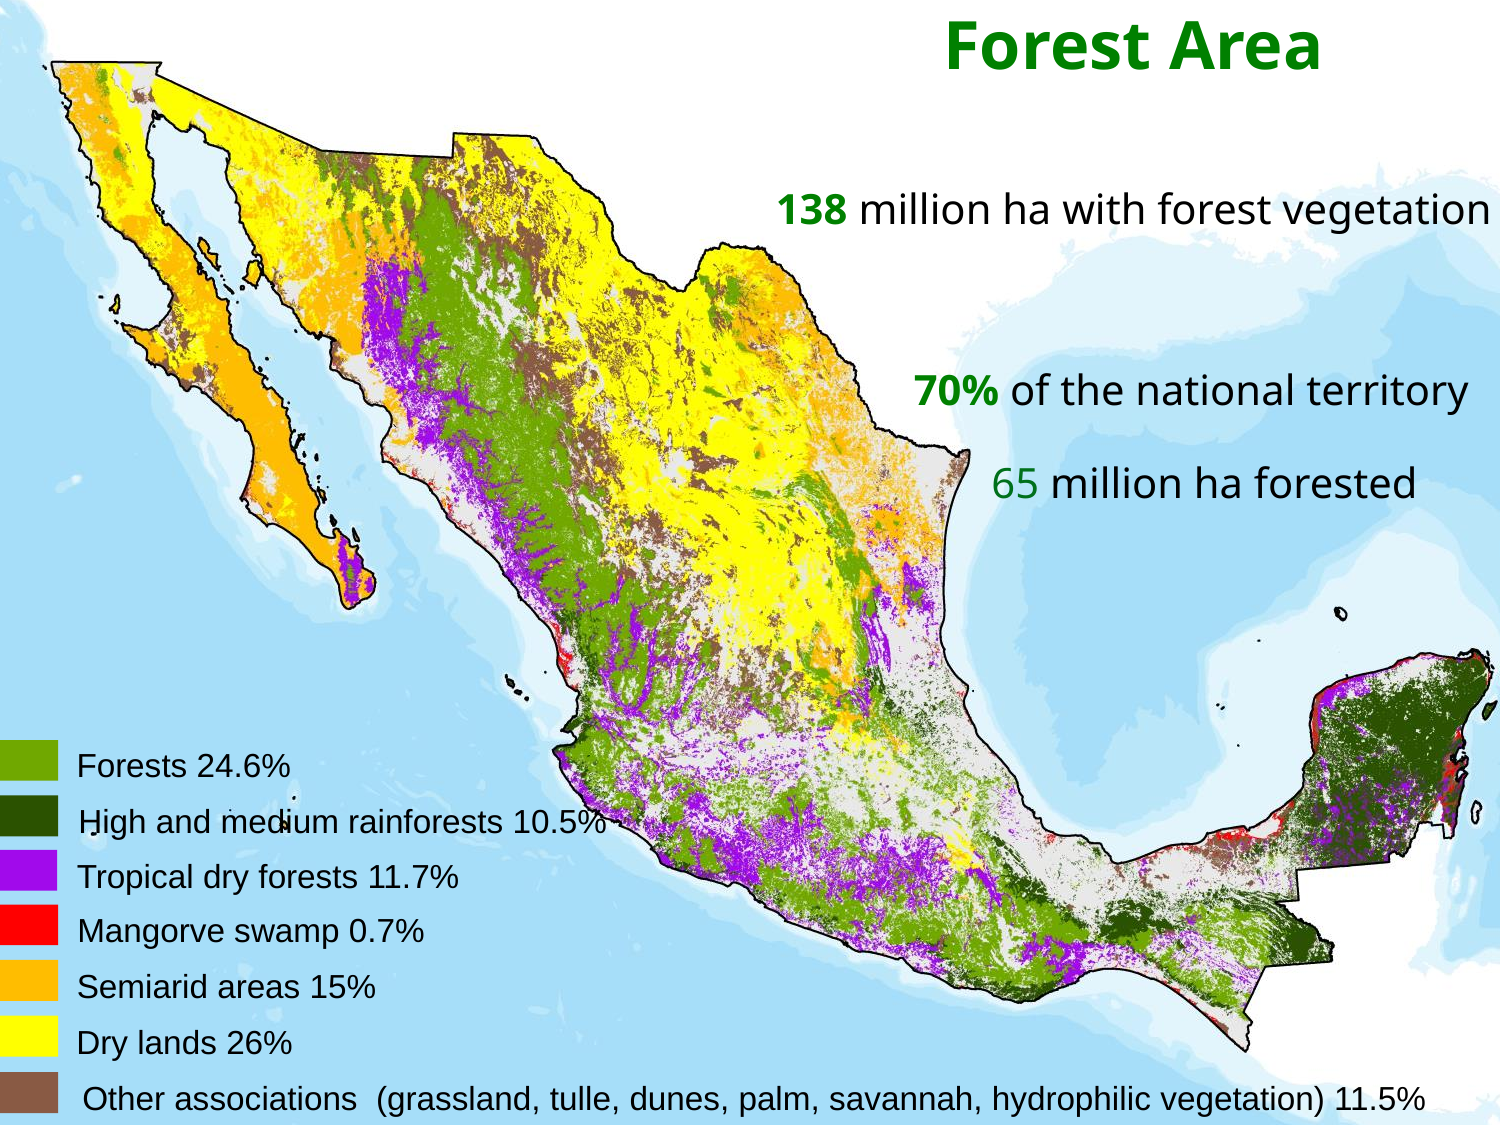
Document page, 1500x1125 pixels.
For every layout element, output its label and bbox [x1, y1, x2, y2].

picture [0, 0, 1500, 1125]
text_box [0, 738, 1436, 1118]
